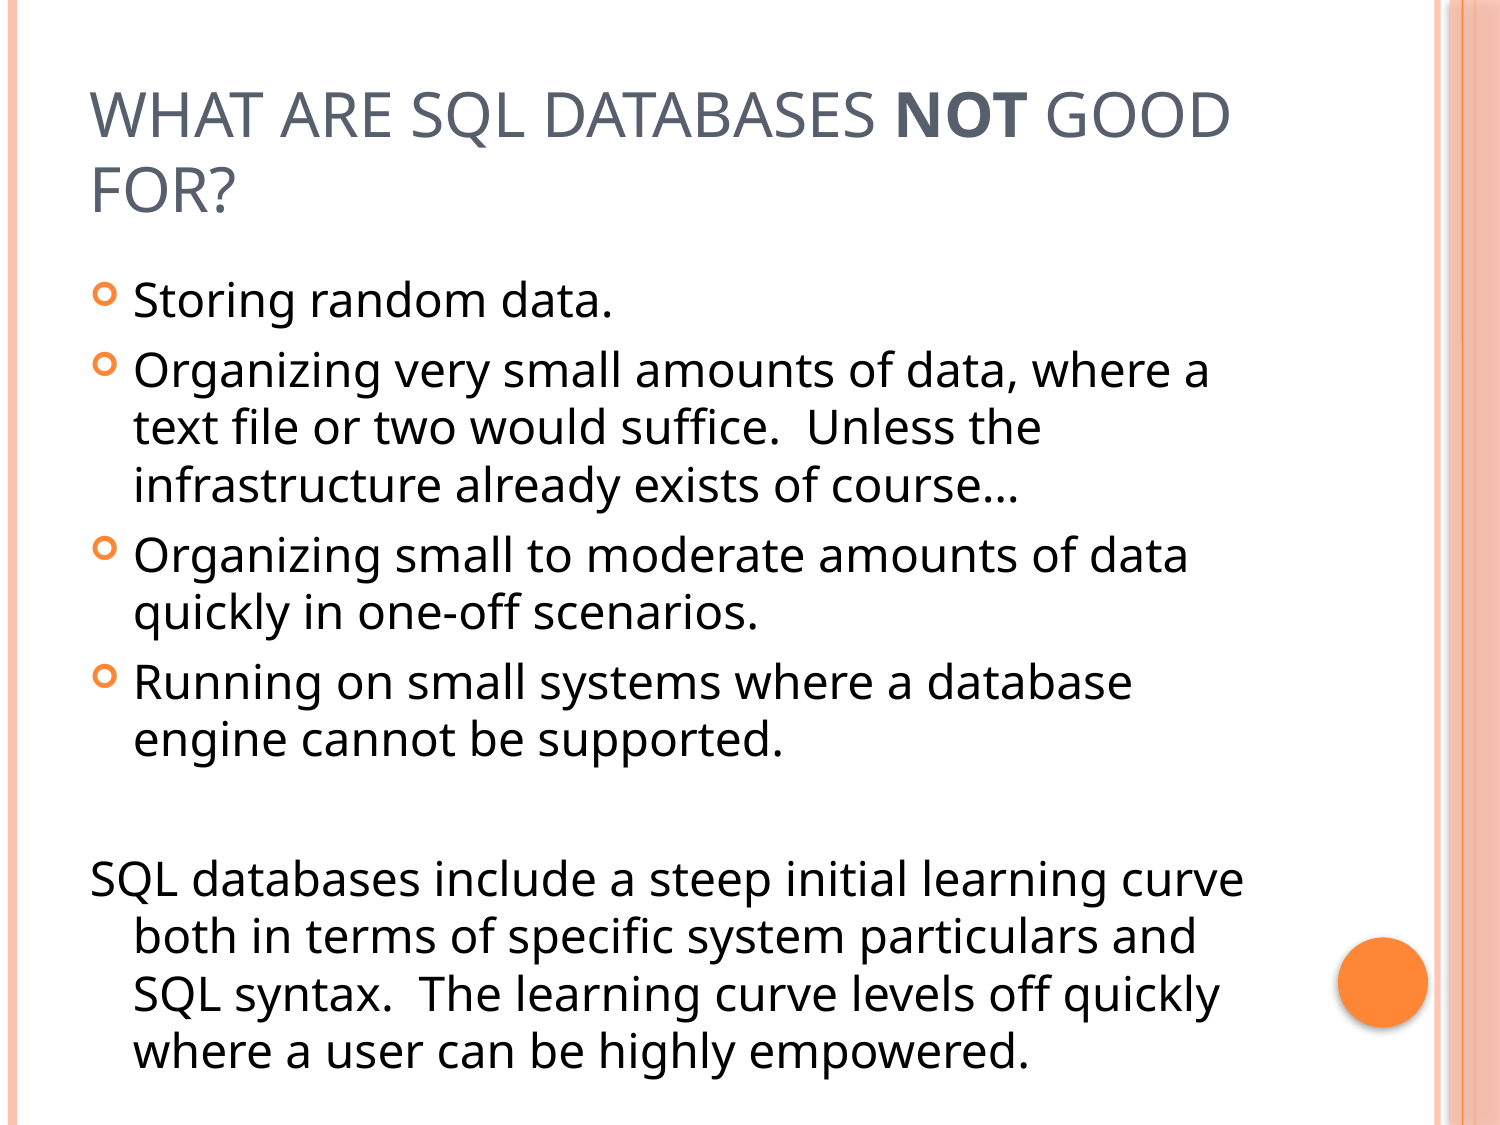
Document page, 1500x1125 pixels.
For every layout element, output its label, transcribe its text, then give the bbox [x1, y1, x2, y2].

list Storing random data. Organizing very small amounts of data, where a text file or two would suffice. Unless the infrastructure already exists of course… Organizing small to moderate amounts of data quickly in one-off scenarios. Running on small systems where a database engine cannot be supported. SQL databases include a steep initial learning curve both in terms of specific system particulars and SQL syntax. The learning curve levels off quickly where a user can be highly empowered. [75, 262, 1300, 1099]
title What are SQL databases NOT good for? [75, 45, 1406, 233]
